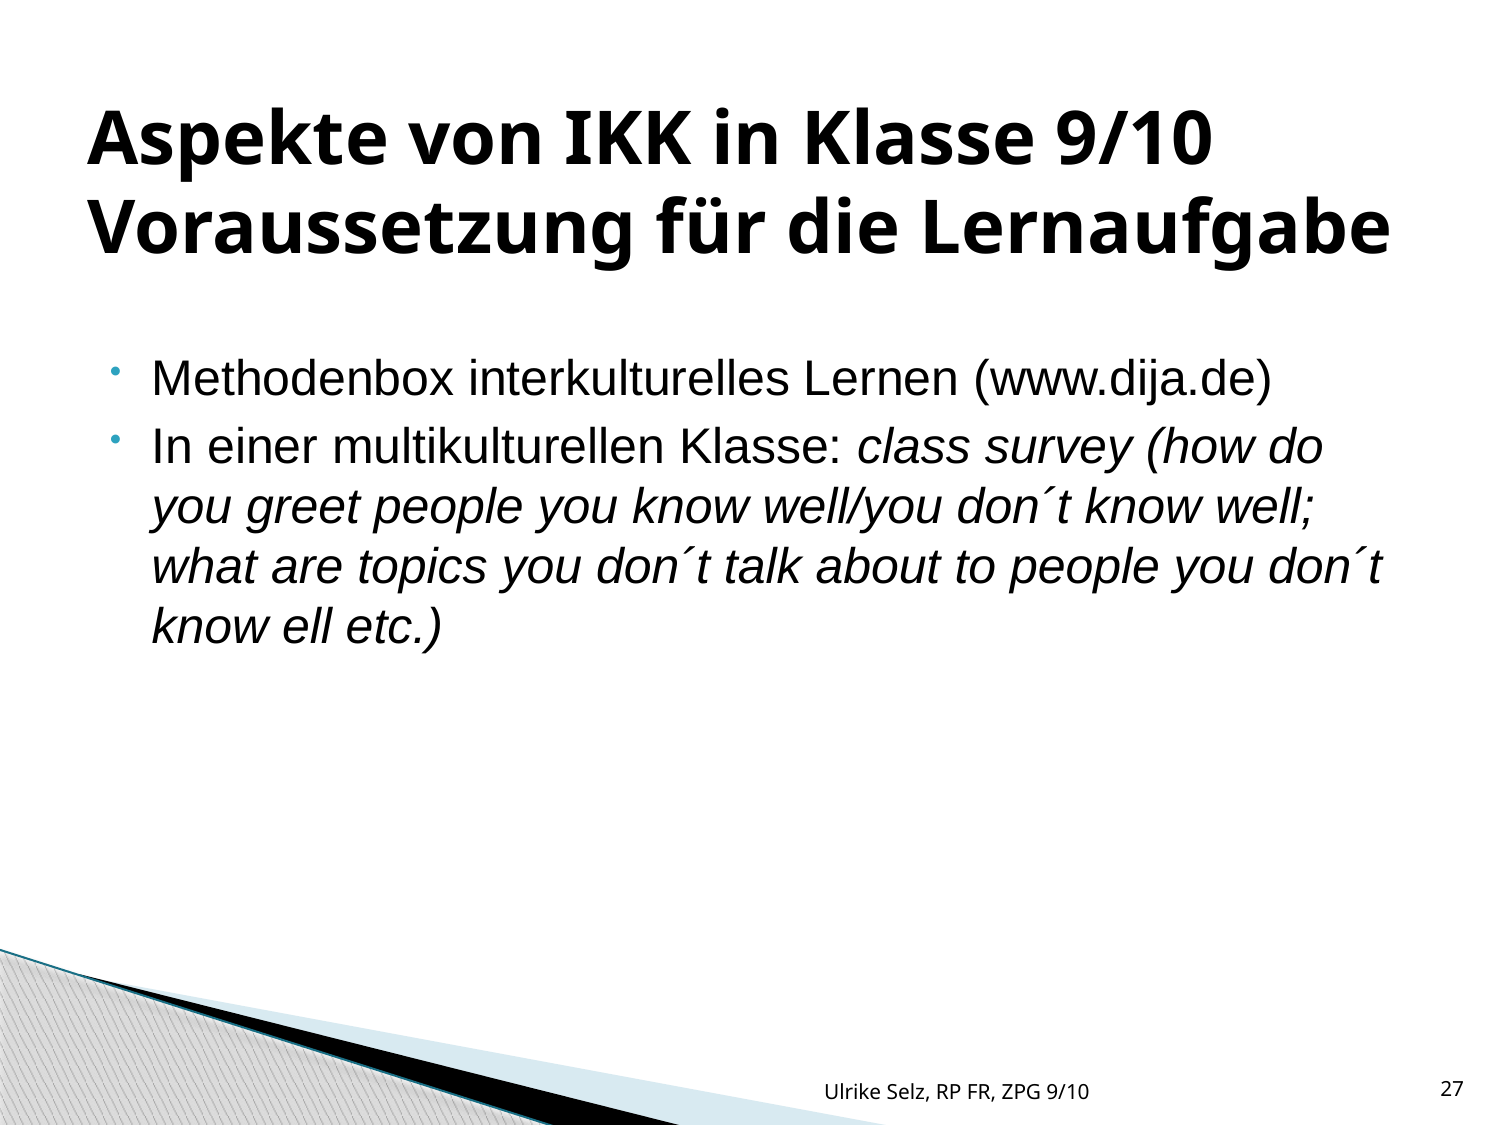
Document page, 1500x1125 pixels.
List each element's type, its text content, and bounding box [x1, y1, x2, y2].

title Aspekte von IKK in Klasse 9/10 Voraussetzung für die Lernaufgabe [72, 43, 1423, 315]
text_box Ulrike Selz, RP FR, ZPG 9/10 [718, 1051, 1105, 1112]
slide_number 27 [1418, 1051, 1479, 1112]
list Methodenbox interkulturelles Lernen (www.dija.de) In einer multikulturellen Klasse: class survey (how do you greet people you know well/you don´t know well; what are topics you don´t talk about to people you don´t know ell etc.) [76, 337, 1428, 987]
